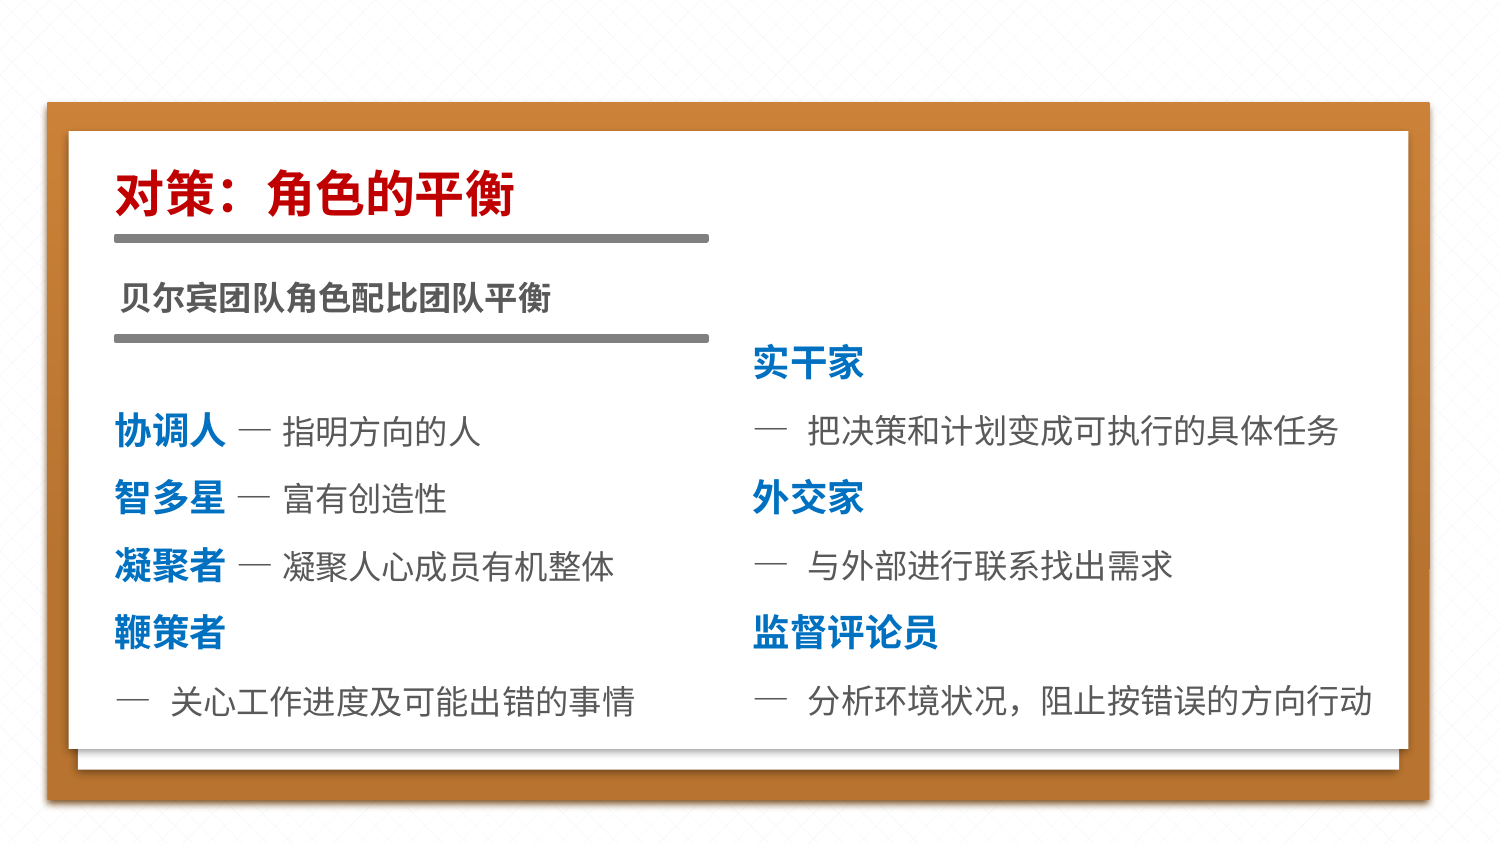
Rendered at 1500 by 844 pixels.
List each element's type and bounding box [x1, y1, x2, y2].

text_box [47, 102, 1430, 801]
